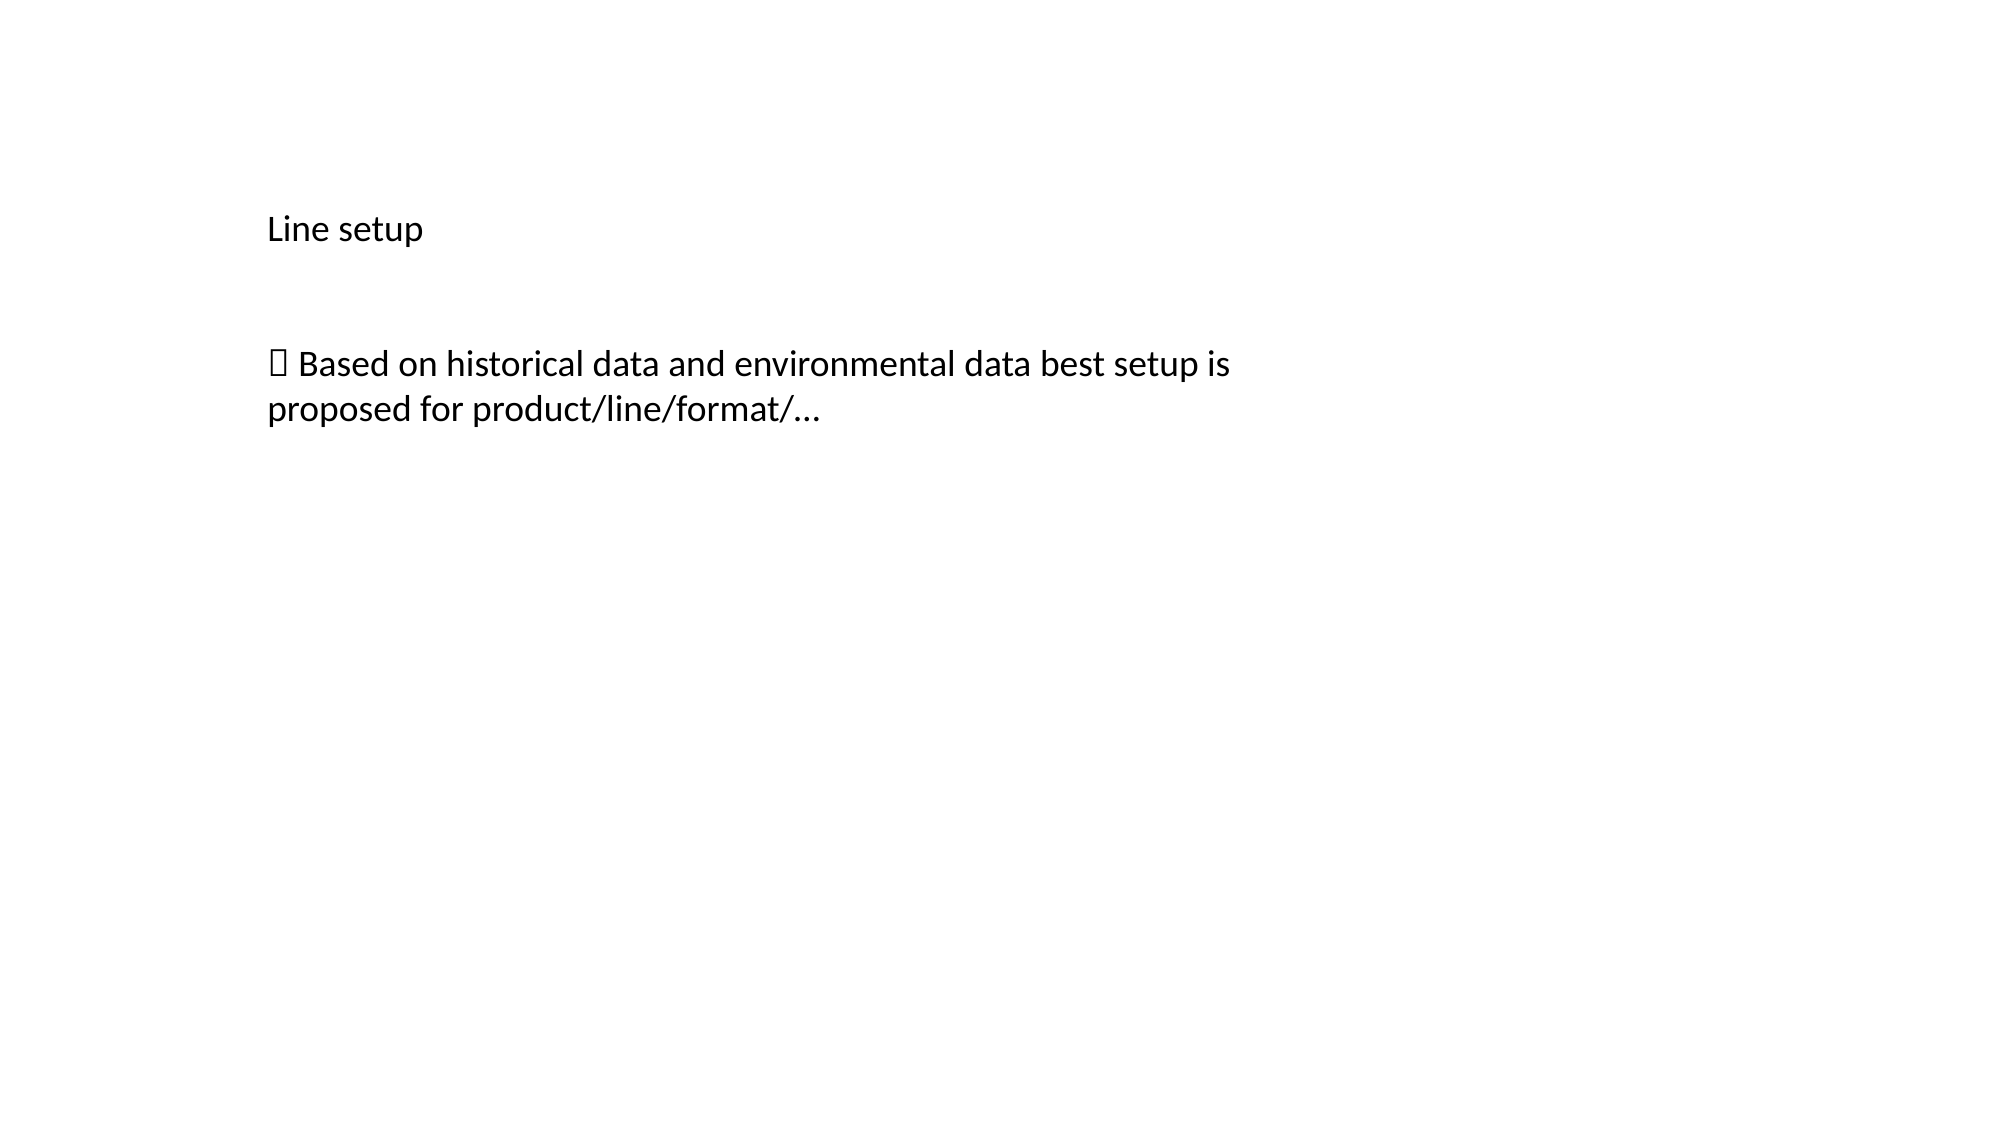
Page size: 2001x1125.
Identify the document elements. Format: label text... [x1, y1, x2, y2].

text_box Line setup  Based on historical data and environmental data best setup is proposed for product/line/format/… [252, 196, 1384, 437]
